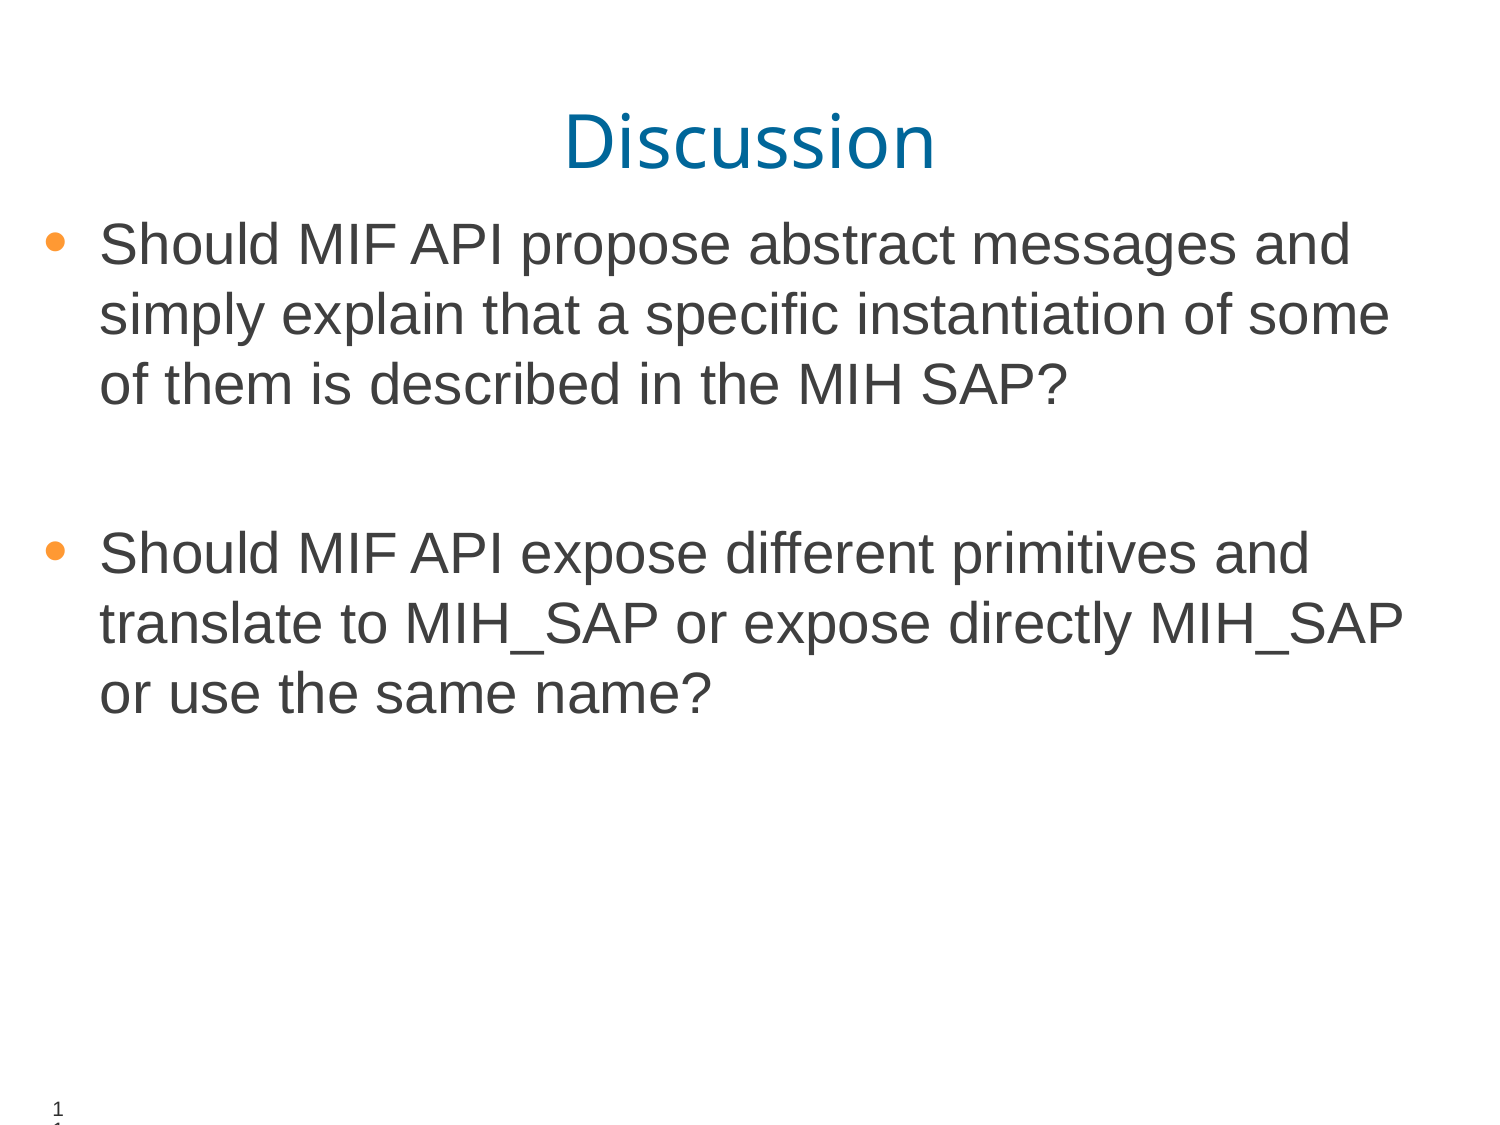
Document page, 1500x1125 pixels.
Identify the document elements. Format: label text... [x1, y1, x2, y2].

slide_number 11 [36, 1087, 76, 1125]
title Discussion [74, 14, 1426, 199]
list Should MIF API propose abstract messages and simply explain that a specific instantiation of some of them is described in the MIH SAP? Should MIF API expose different primitives and translate to MIH_SAP or expose directly MIH_SAP or use the same name? [37, 199, 1463, 1063]
